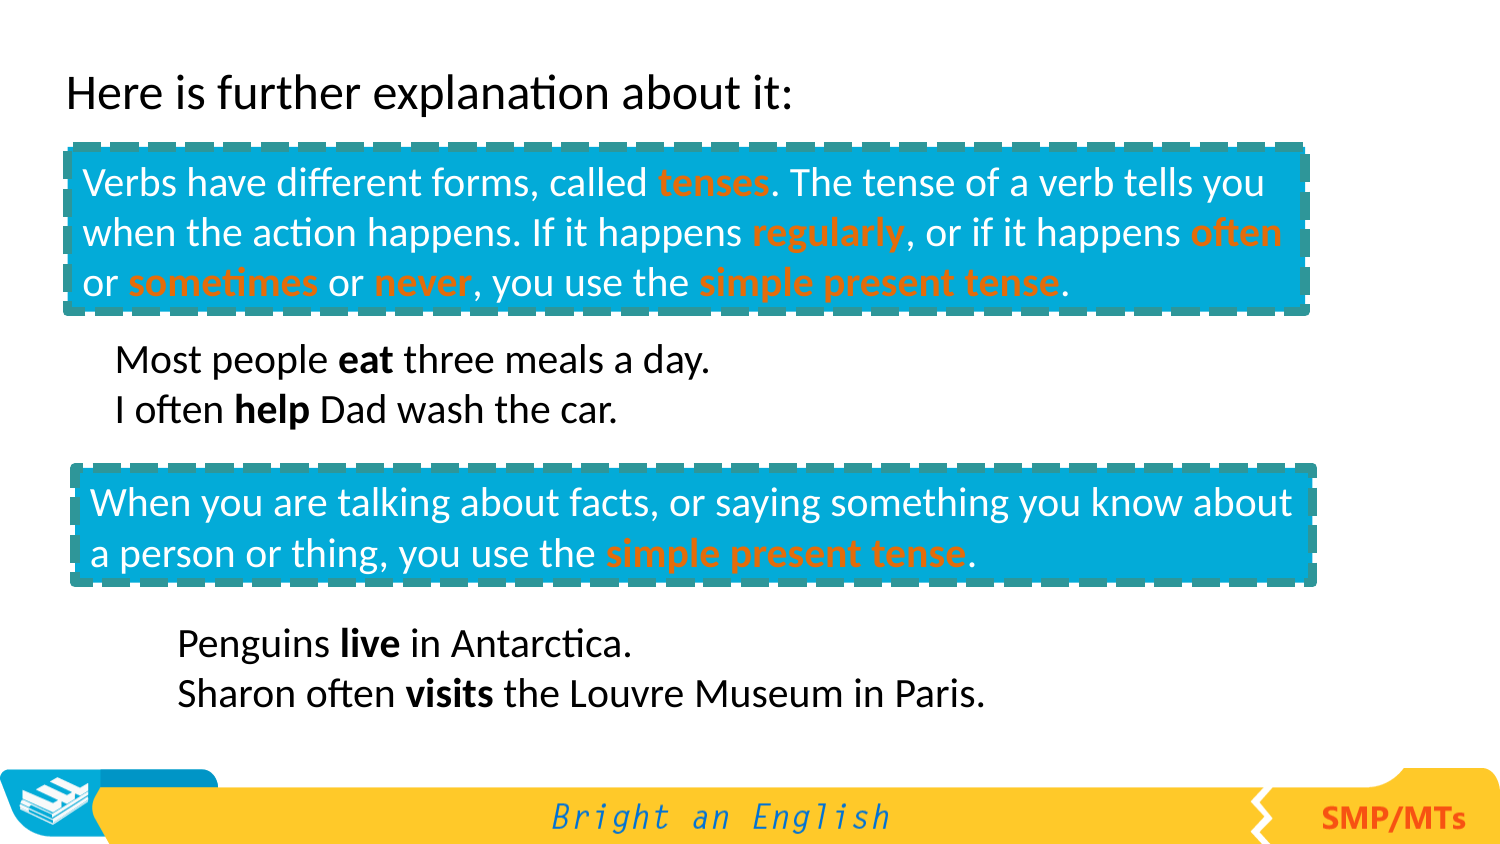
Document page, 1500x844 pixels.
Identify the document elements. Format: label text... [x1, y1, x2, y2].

text_box Here is further explanation about it: [51, 52, 819, 127]
text_box Verbs have different forms, called tenses. The tense of a verb tells you when the action happens. If it happens regularly, or if it happens often or sometimes or never, you use the simple present tense. [67, 146, 1306, 312]
text_box Most people eat three meals a day. I often help Dad wash the car. [99, 274, 850, 440]
picture [20, 778, 88, 823]
picture [0, 768, 1500, 844]
text_box When you are talking about facts, or saying something you know about a person or thing, you use the simple present tense. [75, 467, 1313, 583]
text_box Penguins live in Antarctica. Sharon often visits the Louvre Museum in Paris. [162, 607, 1123, 723]
